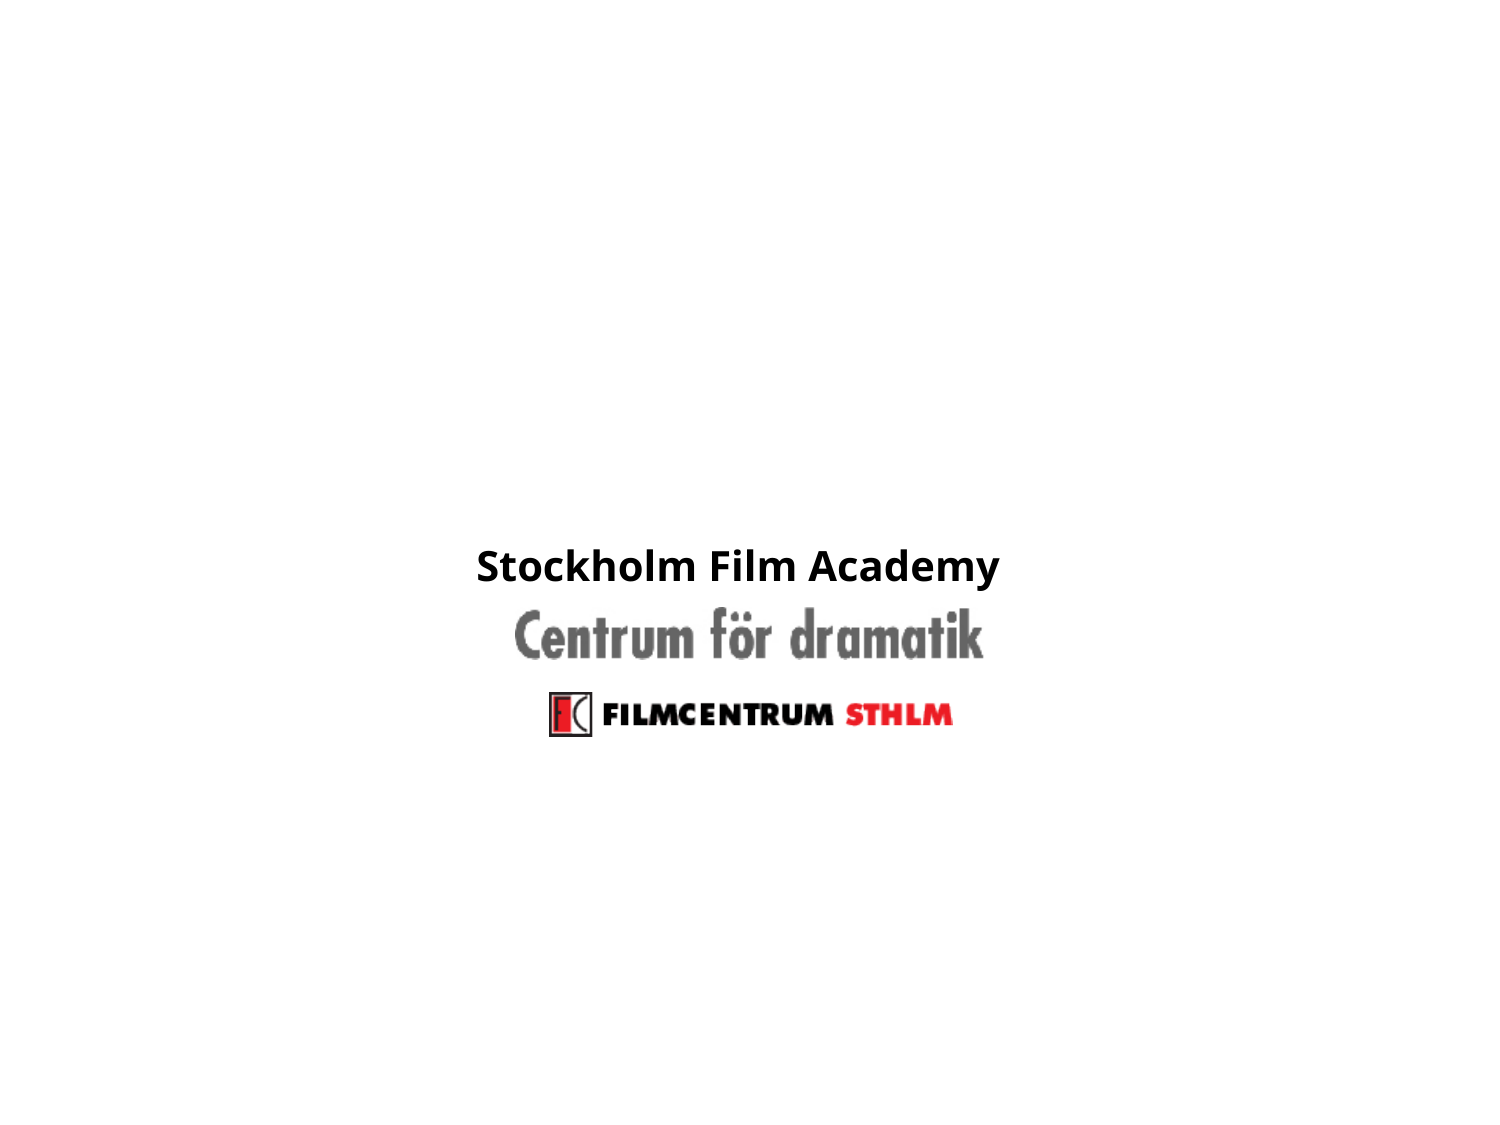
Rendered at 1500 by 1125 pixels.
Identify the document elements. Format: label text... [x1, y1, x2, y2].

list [515, 607, 985, 660]
text_box Stockholm Film Academy [442, 532, 1034, 597]
picture [548, 692, 953, 737]
